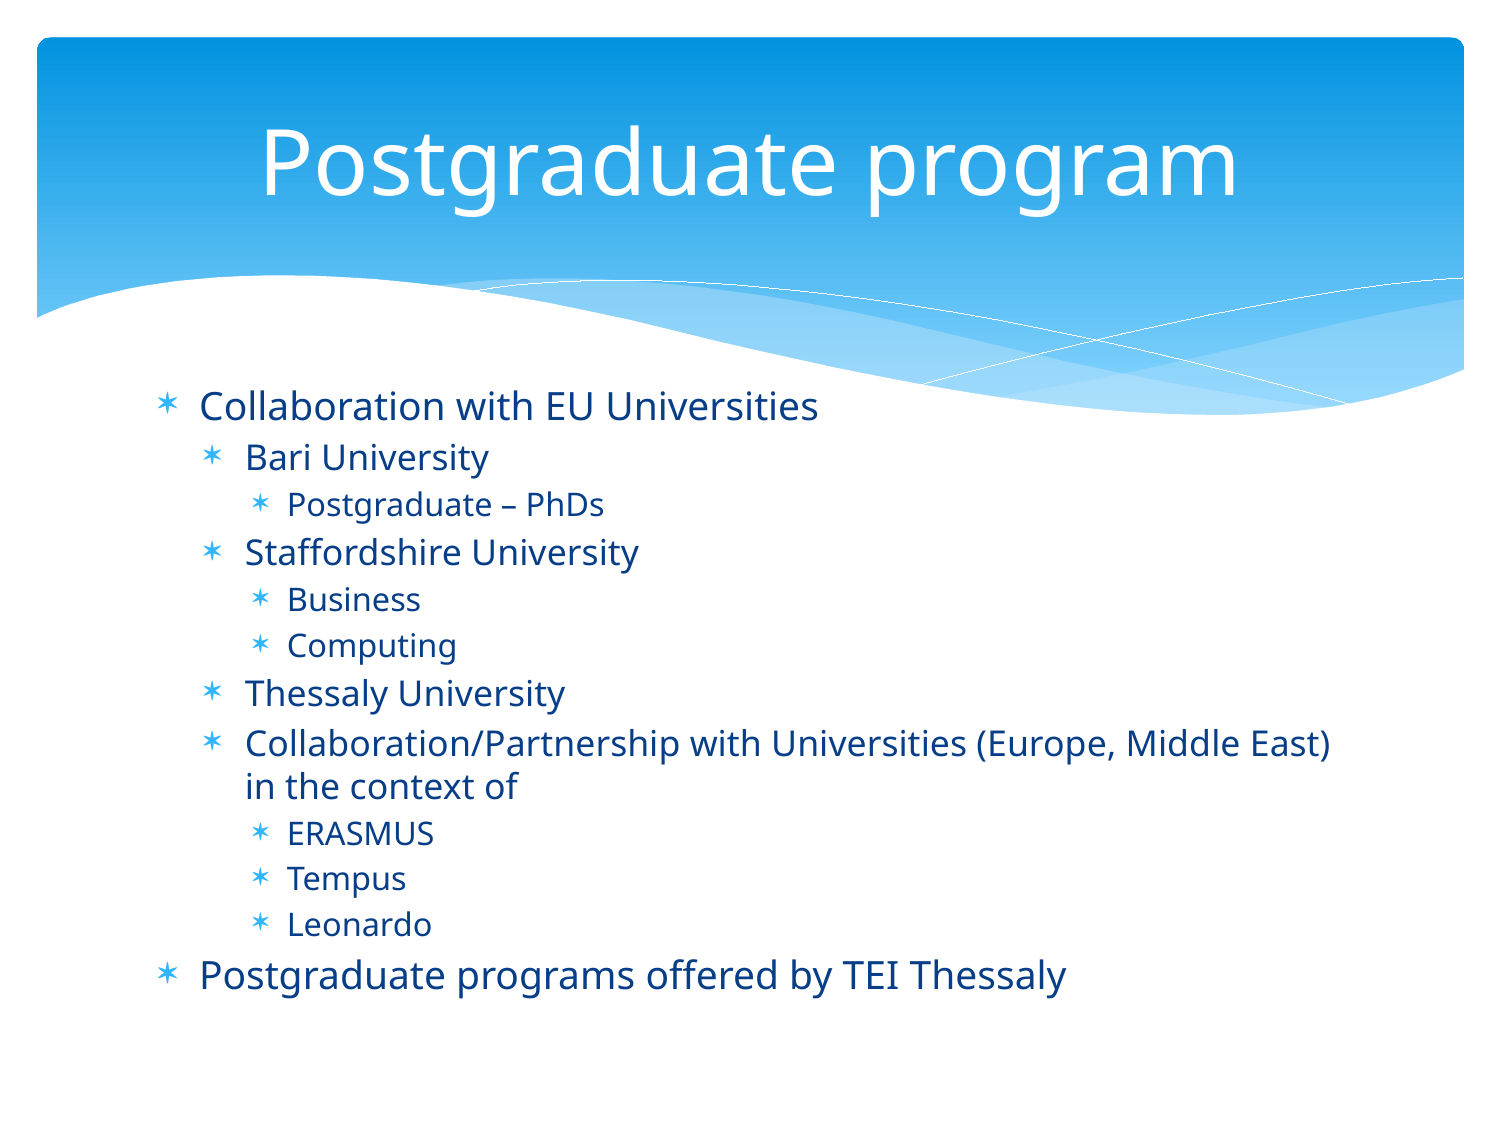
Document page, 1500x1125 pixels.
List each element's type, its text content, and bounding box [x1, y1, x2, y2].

title Postgraduate program [75, 55, 1425, 261]
list Collaboration with EU Universities Bari University Postgraduate – PhDs Staffordshire University Business Computing Thessaly University Collaboration/Partnership with Universities (Europe, Middle East) in the context of ERASMUS Tempus Leonardo Postgraduate programs offered by TEI Thessaly [143, 373, 1359, 1005]
